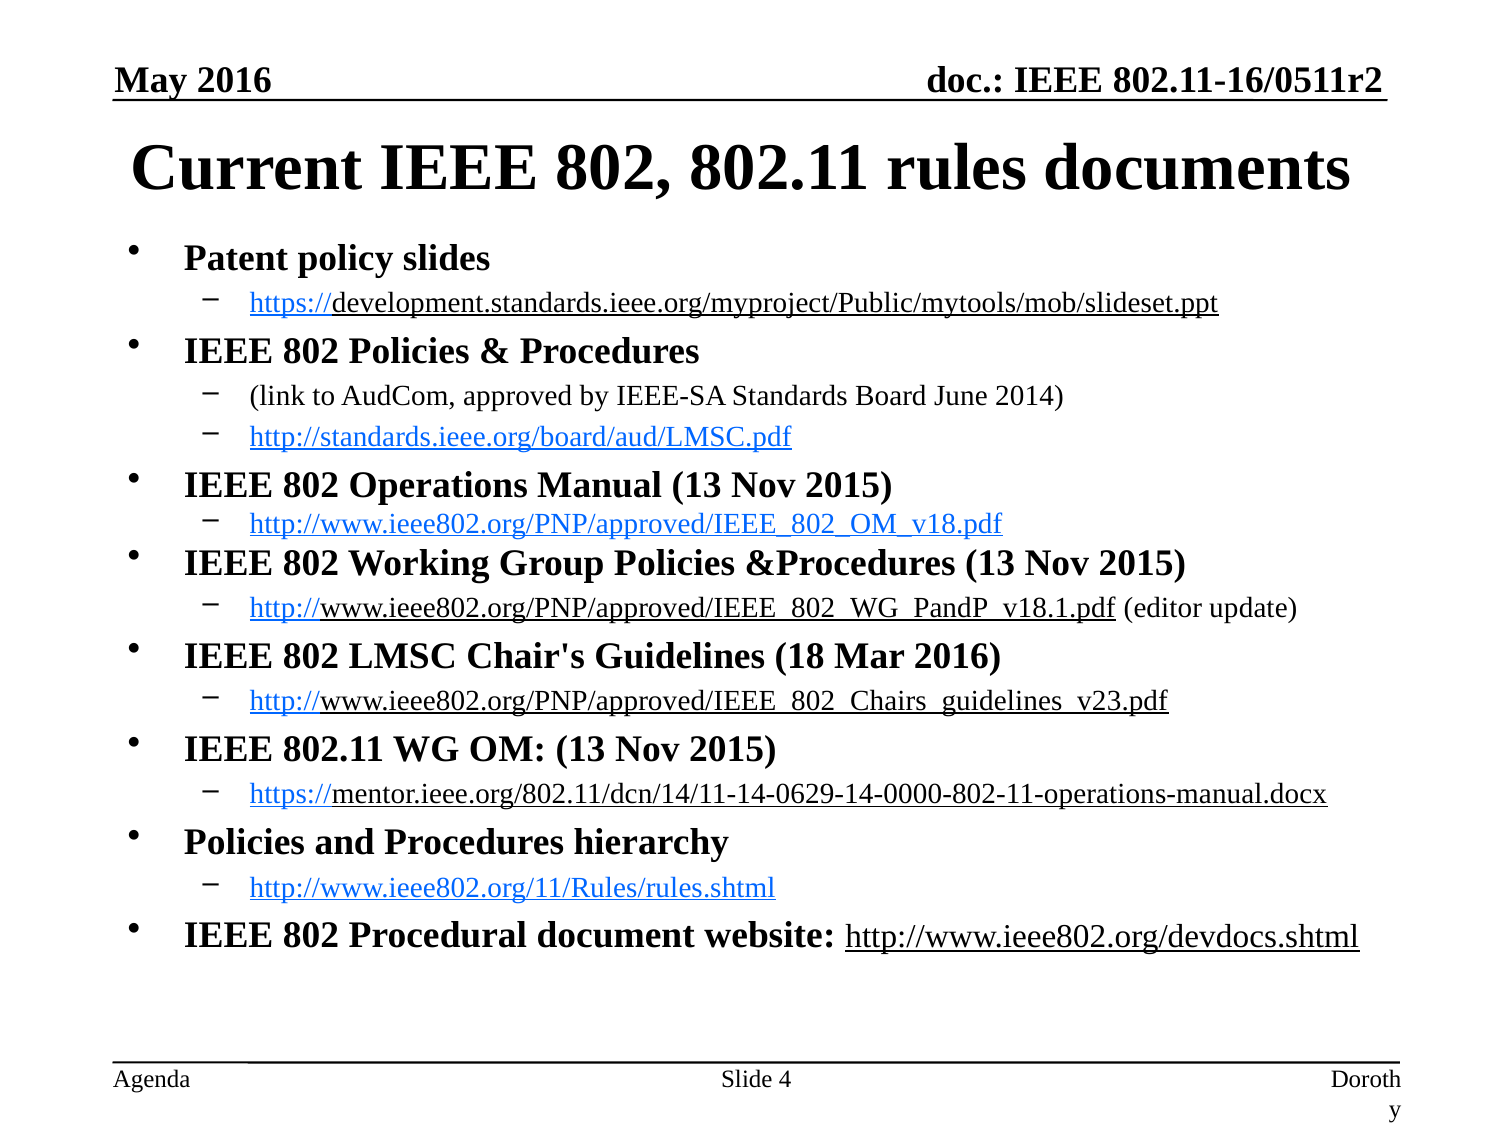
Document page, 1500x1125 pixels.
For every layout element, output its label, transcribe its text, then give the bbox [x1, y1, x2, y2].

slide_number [114, 54, 425, 100]
list Patent policy slides https://development.standards.ieee.org/myproject/Public/mytools/mob/slideset.ppt IEEE 802 Policies & Procedures (link to AudCom, approved by IEEE-SA Standards Board June 2014) http://standards.ieee.org/board/aud/LMSC.pdf IEEE 802 Operations Manual (13 Nov 2015) http://www.ieee802.org/PNP/approved/IEEE_802_OM_v18.pdf IEEE 802 Working Group Policies &Procedures (13 Nov 2015) http://www.ieee802.org/PNP/approved/IEEE_802_WG_PandP_v18.1.pdf (editor update) IEEE 802 LMSC Chair's Guidelines (18 Mar 2016) http://www.ieee802.org/PNP/approved/IEEE_802_Chairs_guidelines_v23.pdf IEEE 802.11 WG OM: (13 Nov 2015) https://mentor.ieee.org/802.11/dcn/14/11-14-0629-14-0000-802-11-operations-manual.docx Policies and Procedures hierarchy http://www.ieee802.org/11/Rules/rules.shtml IEEE 802 Procedural document website: http://www.ieee802.org/devdocs.shtml [112, 224, 1463, 1075]
slide_number Slide 4 [712, 1062, 800, 1093]
footer Dorothy Stanley, HP Enterprise [1325, 1075, 1402, 1093]
title Current IEEE 802, 802.11 rules documents [112, 112, 1388, 213]
